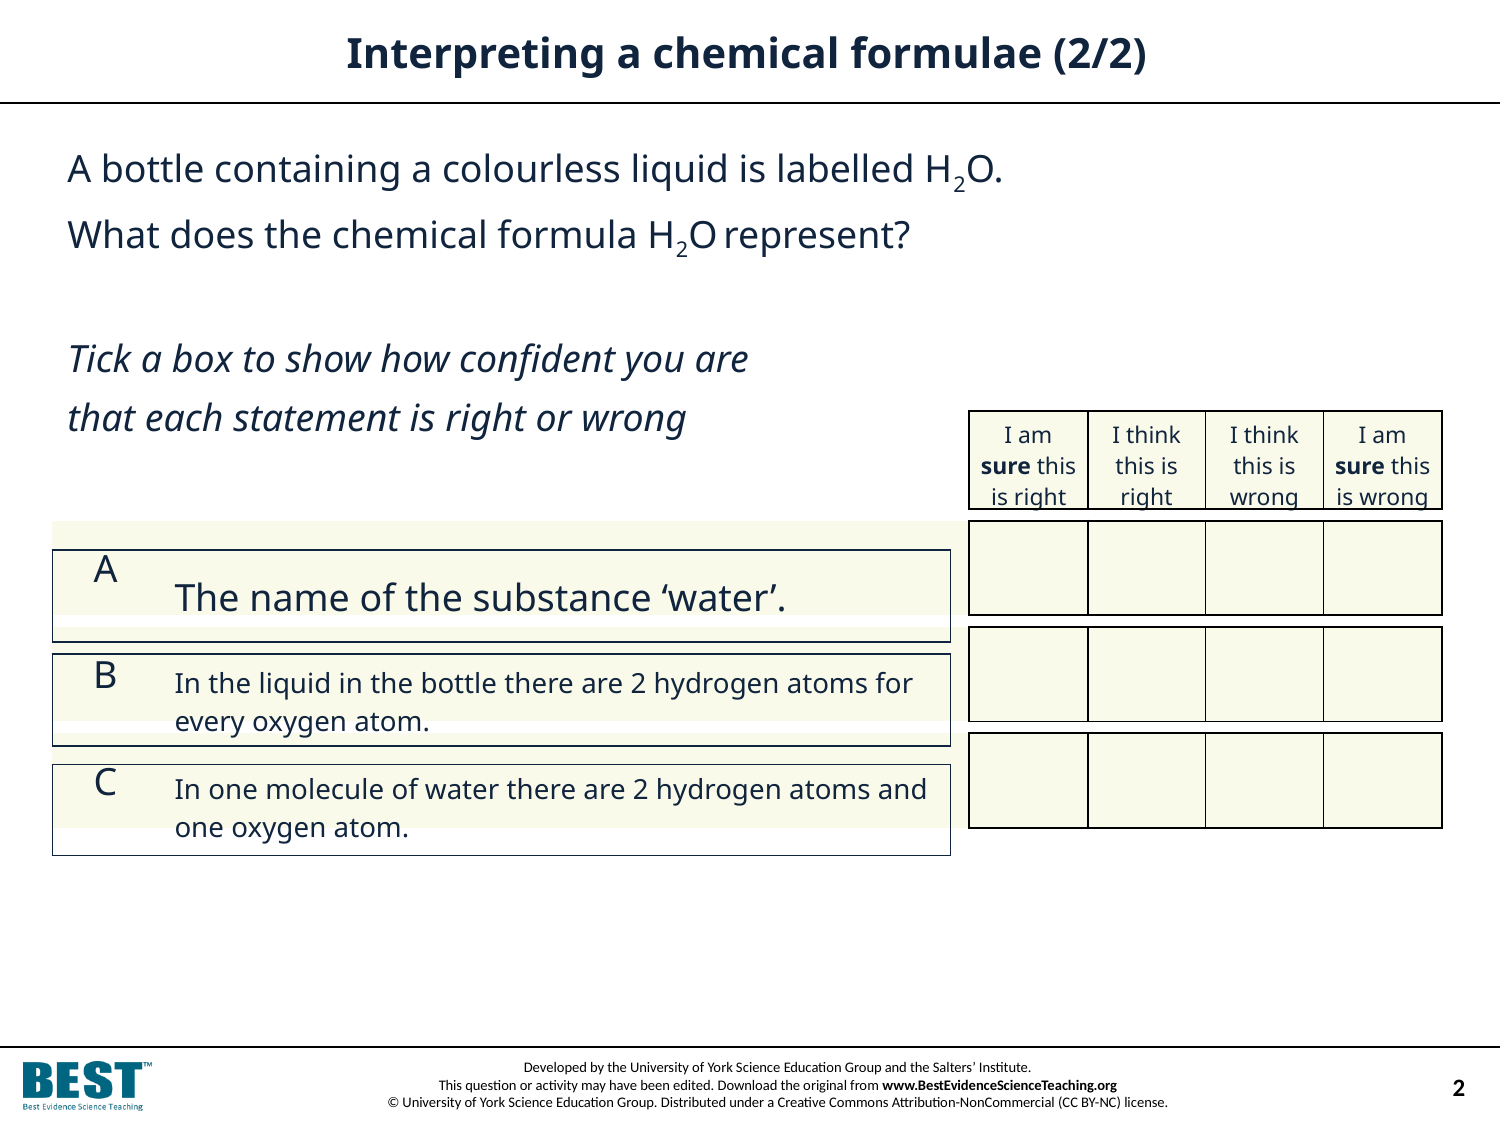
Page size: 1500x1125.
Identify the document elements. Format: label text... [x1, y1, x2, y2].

slide_number 2 [1130, 1061, 1481, 1111]
list In one molecule of water there are 2 hydrogen atoms and one oxygen atom. [159, 759, 948, 851]
list In the liquid in the bottle there are 2 hydrogen atoms for every oxygen atom. [159, 653, 948, 746]
list The name of the substance ‘water’. [159, 548, 948, 640]
picture [23, 1061, 152, 1111]
list A bottle containing a colourless liquid is labelled H2O. What does the chemical formula H2O represent? Tick a box to show how confident you are that each statement is right or wrong [52, 130, 1442, 517]
title Interpreting a chemical formulae (2/2) [23, 4, 1471, 99]
